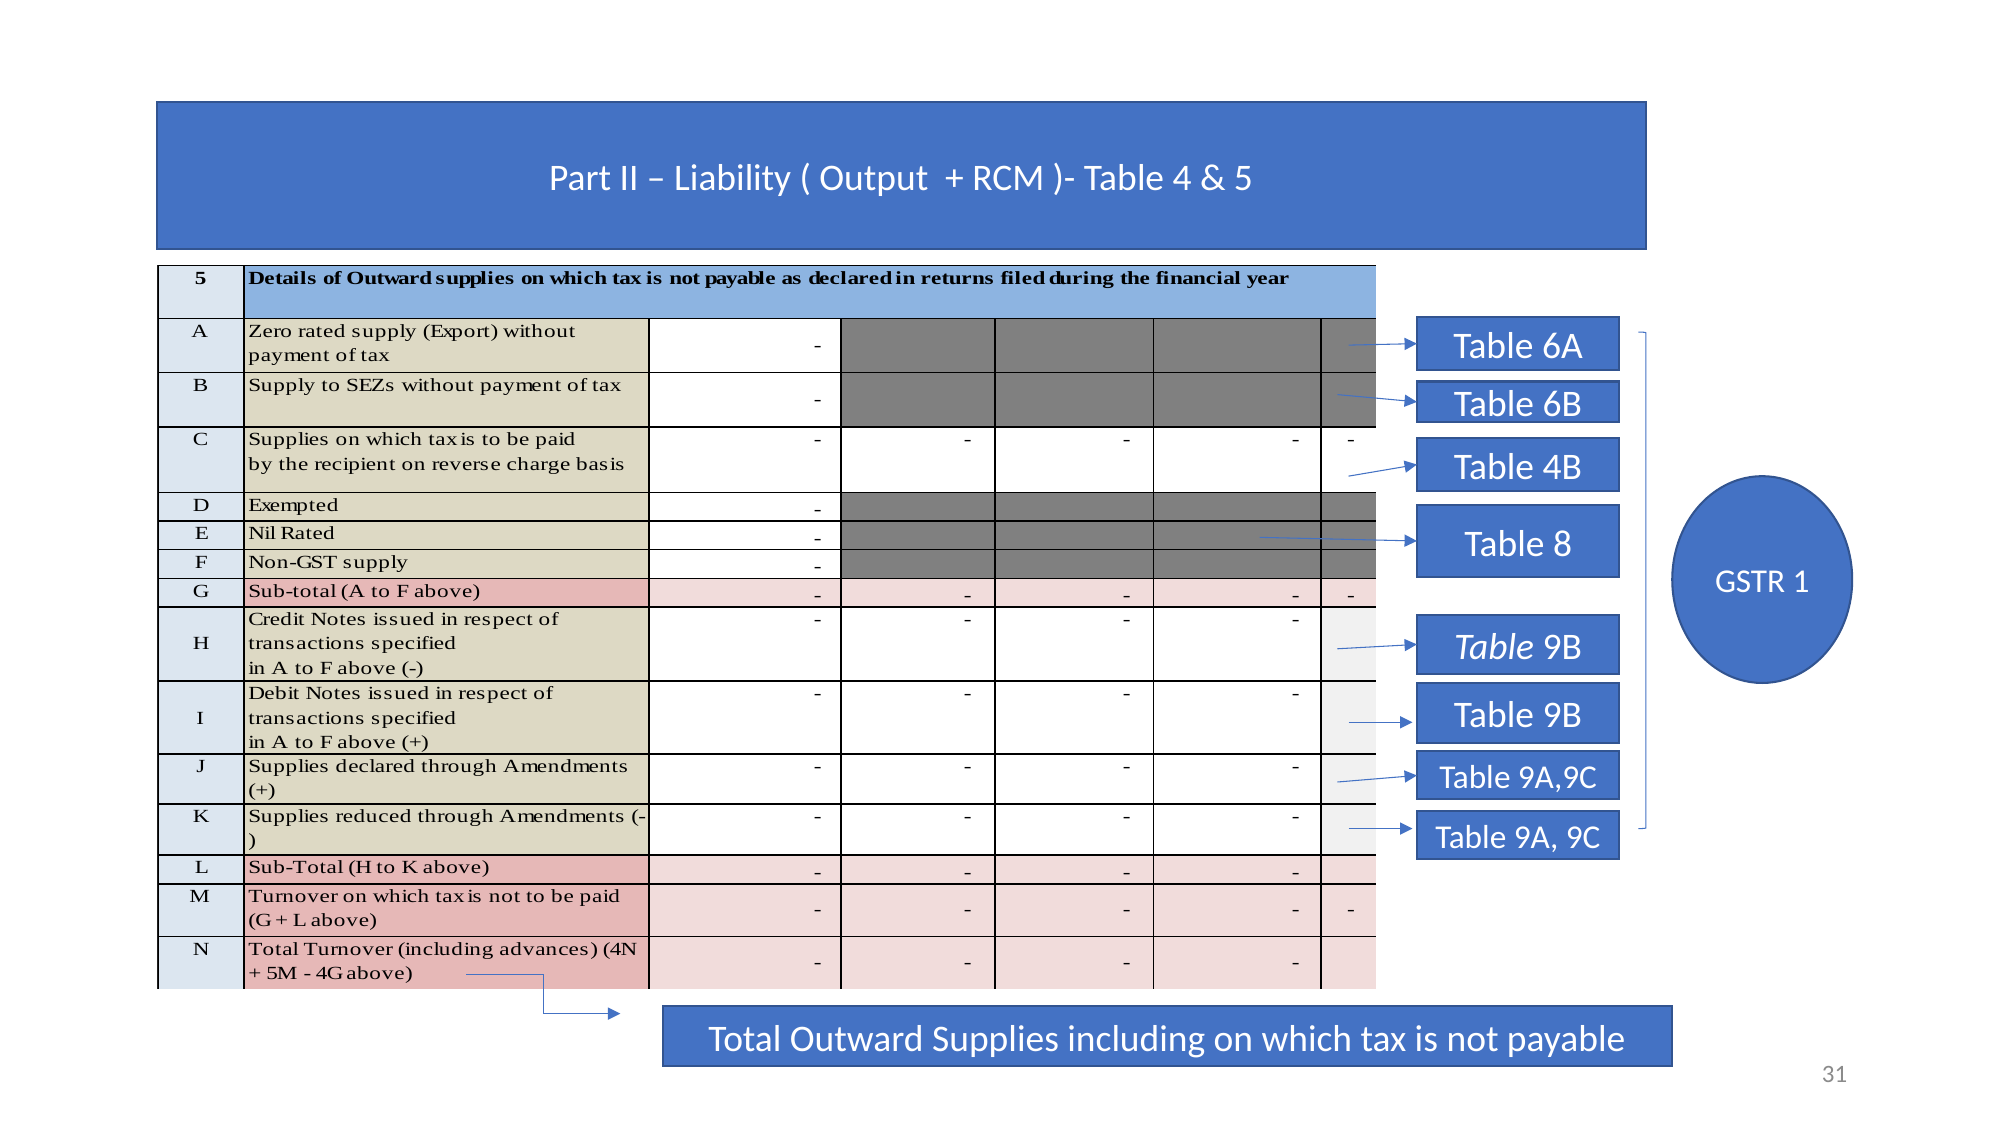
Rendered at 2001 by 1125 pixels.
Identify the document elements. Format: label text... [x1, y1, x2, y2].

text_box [1259, 537, 1417, 541]
text_box Table 9A,9C [1416, 750, 1620, 800]
text_box Part II – Liability ( Output + RCM )- Table 4 & 5 [156, 101, 1647, 250]
text_box Table 6A [1416, 316, 1620, 371]
text_box Table 6B [1416, 380, 1620, 423]
text_box Table 4B [1416, 437, 1620, 492]
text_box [1337, 394, 1417, 402]
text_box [1337, 775, 1417, 783]
text_box Table 9A, 9C [1416, 810, 1620, 860]
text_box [1337, 644, 1417, 649]
text_box Table 9B [1416, 614, 1620, 675]
text_box Table 9B [1416, 682, 1620, 744]
text_box [1638, 331, 1647, 830]
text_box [465, 974, 621, 1014]
text_box Table 8 [1416, 504, 1620, 578]
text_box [1348, 464, 1417, 477]
slide_number 31 [1412, 1042, 1863, 1103]
text_box Total Outward Supplies including on which tax is not payable [662, 1005, 1673, 1067]
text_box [157, 265, 1378, 991]
text_box GSTR 1 [1671, 475, 1854, 685]
